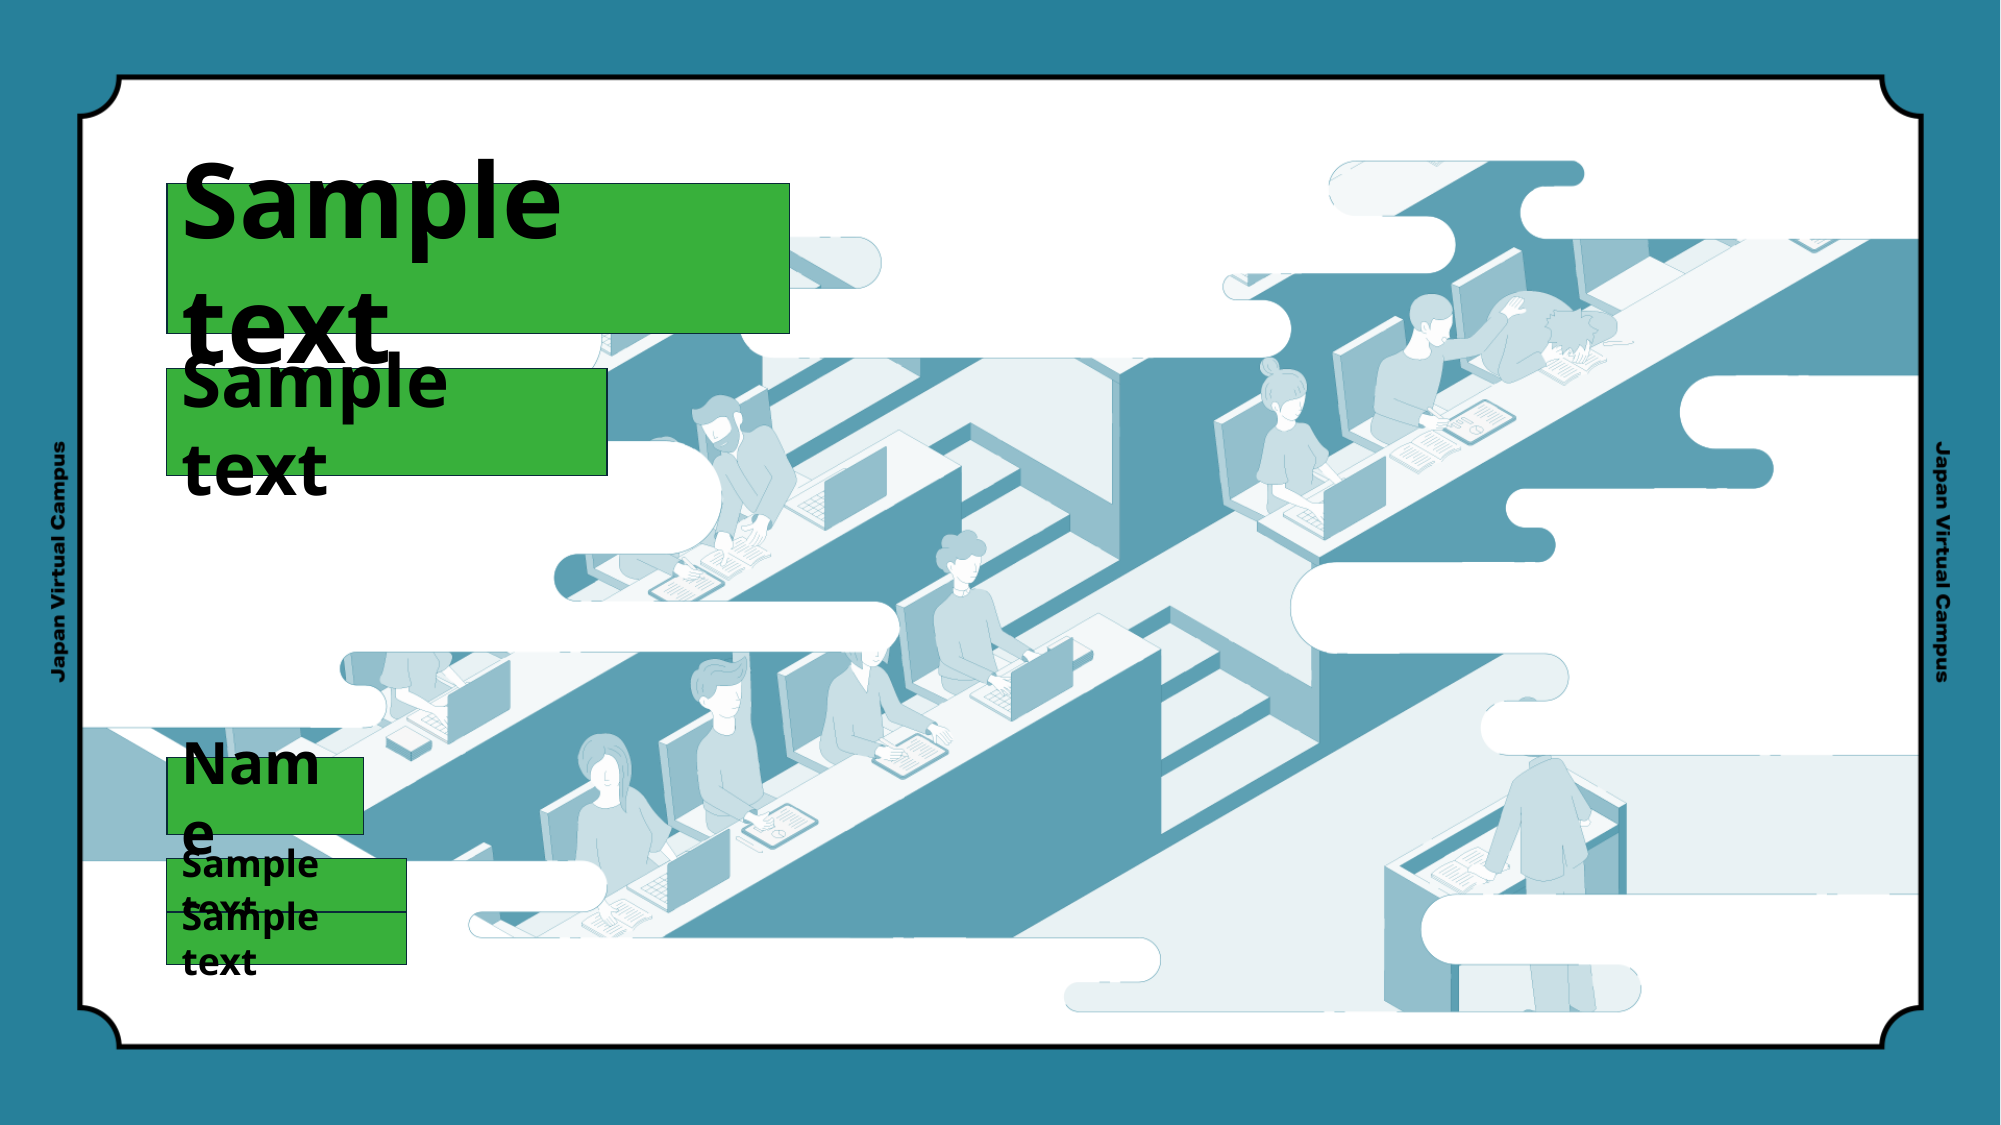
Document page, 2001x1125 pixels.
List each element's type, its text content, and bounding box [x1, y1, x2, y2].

text_box Sample text [165, 367, 609, 477]
picture [0, 0, 2001, 1125]
text_box Sample text [165, 910, 408, 966]
text_box Sample text [165, 182, 791, 335]
text_box Sample text [165, 857, 408, 910]
text_box Name [165, 756, 365, 836]
